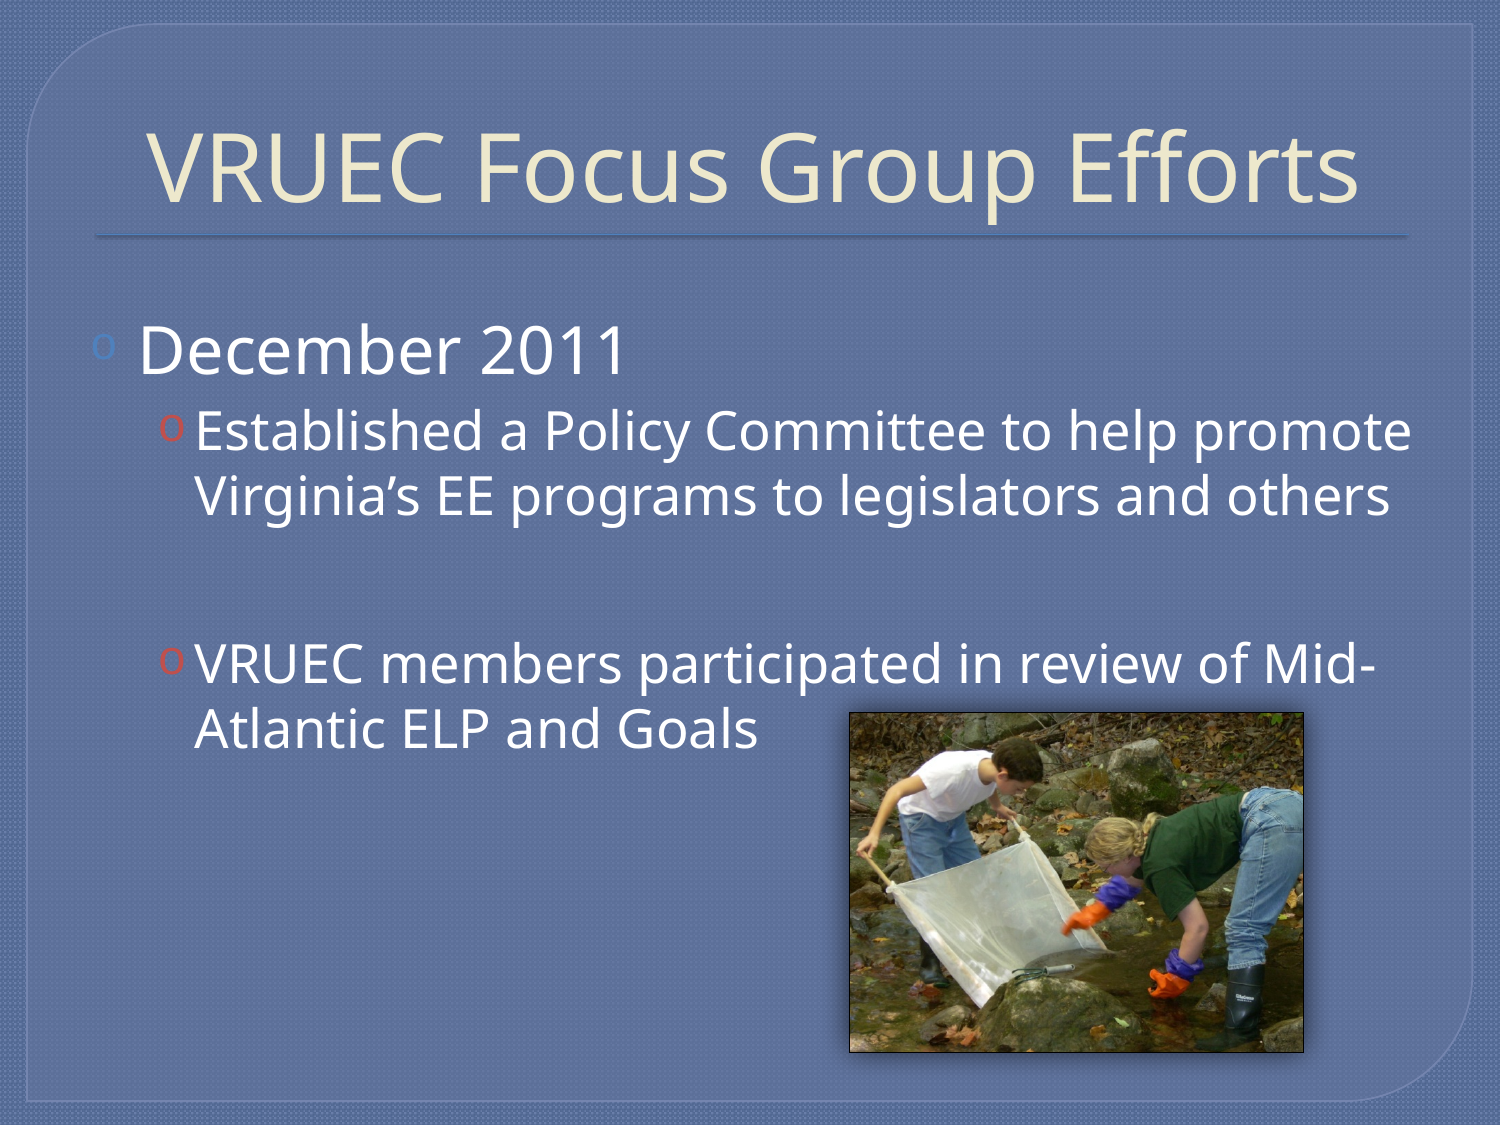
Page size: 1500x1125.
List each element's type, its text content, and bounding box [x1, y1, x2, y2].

title VRUEC Focus Group Efforts [75, 41, 1425, 230]
picture [849, 712, 1304, 1053]
list December 2011 Established a Policy Committee to help promote Virginia’s EE programs to legislators and others VRUEC members participated in review of Mid-Atlantic ELP and Goals [75, 299, 1438, 1050]
